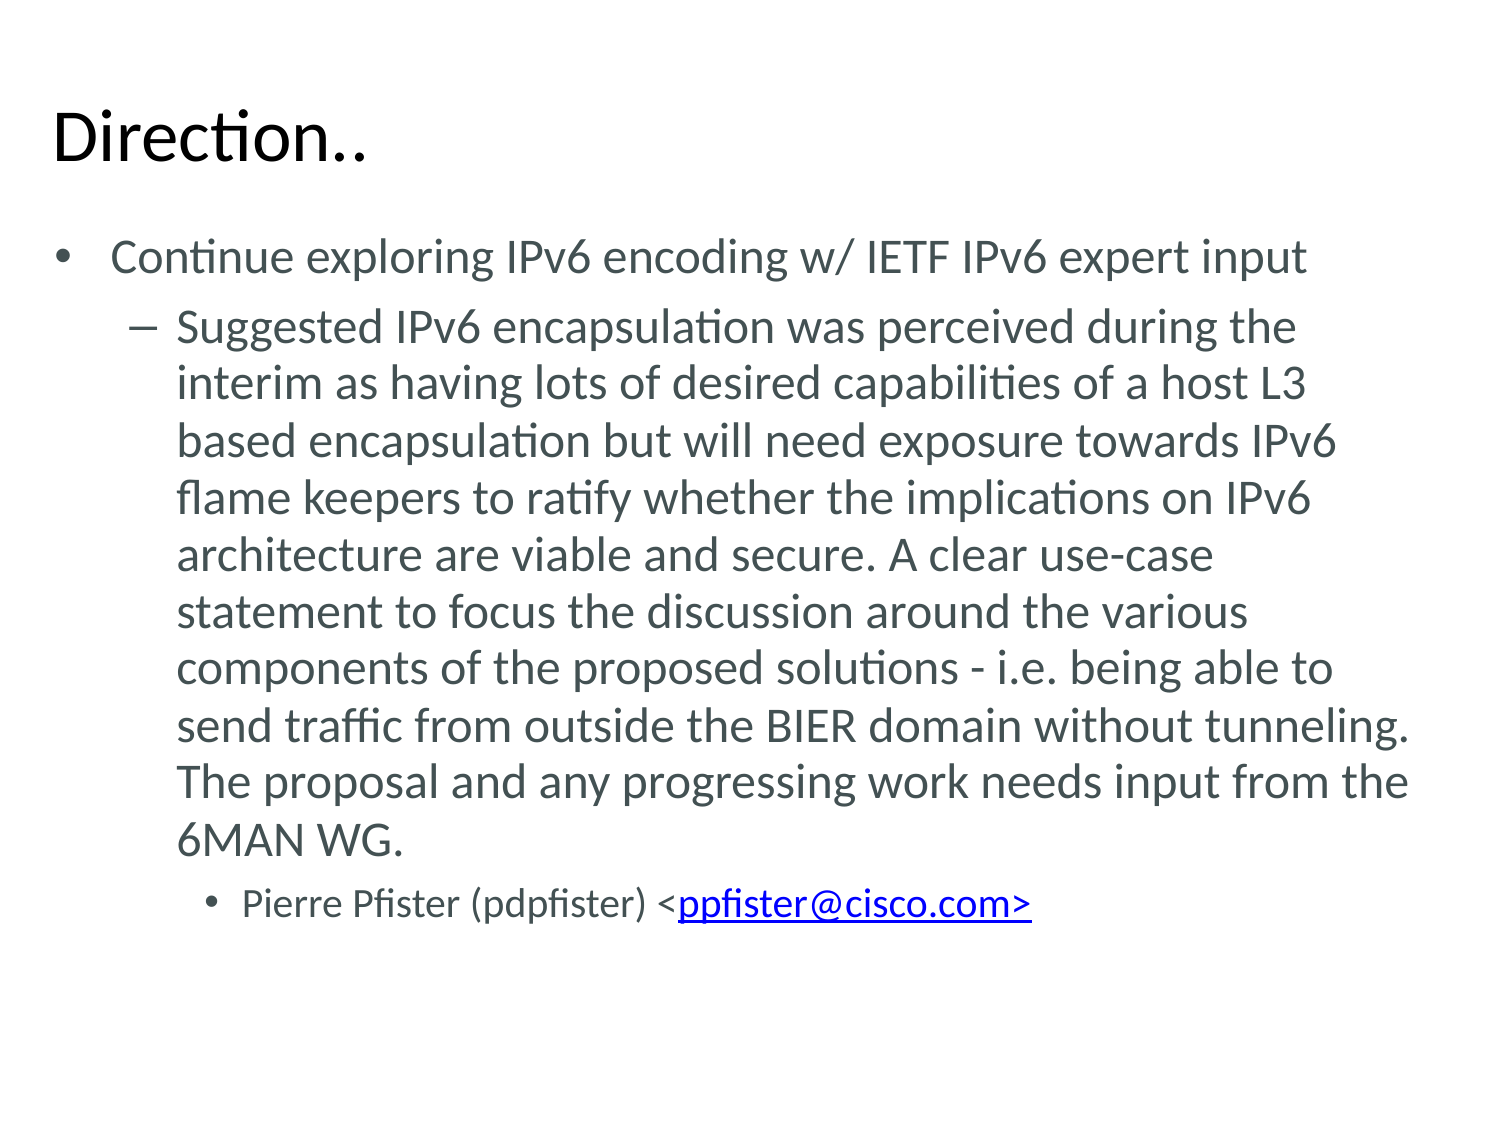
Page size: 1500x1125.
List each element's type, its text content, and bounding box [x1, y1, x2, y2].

title Direction.. [37, 70, 1447, 209]
list Continue exploring IPv6 encoding w/ IETF IPv6 expert input Suggested IPv6 encapsulation was perceived during the interim as having lots of desired capabilities of a host L3 based encapsulation but will need exposure towards IPv6 flame keepers to ratify whether the implications on IPv6 architecture are viable and secure. A clear use-case statement to focus the discussion around the various components of the proposed solutions - i.e. being able to send traffic from outside the BIER domain without tunneling. The proposal and any progressing work needs input from the 6MAN WG. Pierre Pfister (pdpfister) <ppfister@cisco.com> [39, 220, 1447, 1035]
